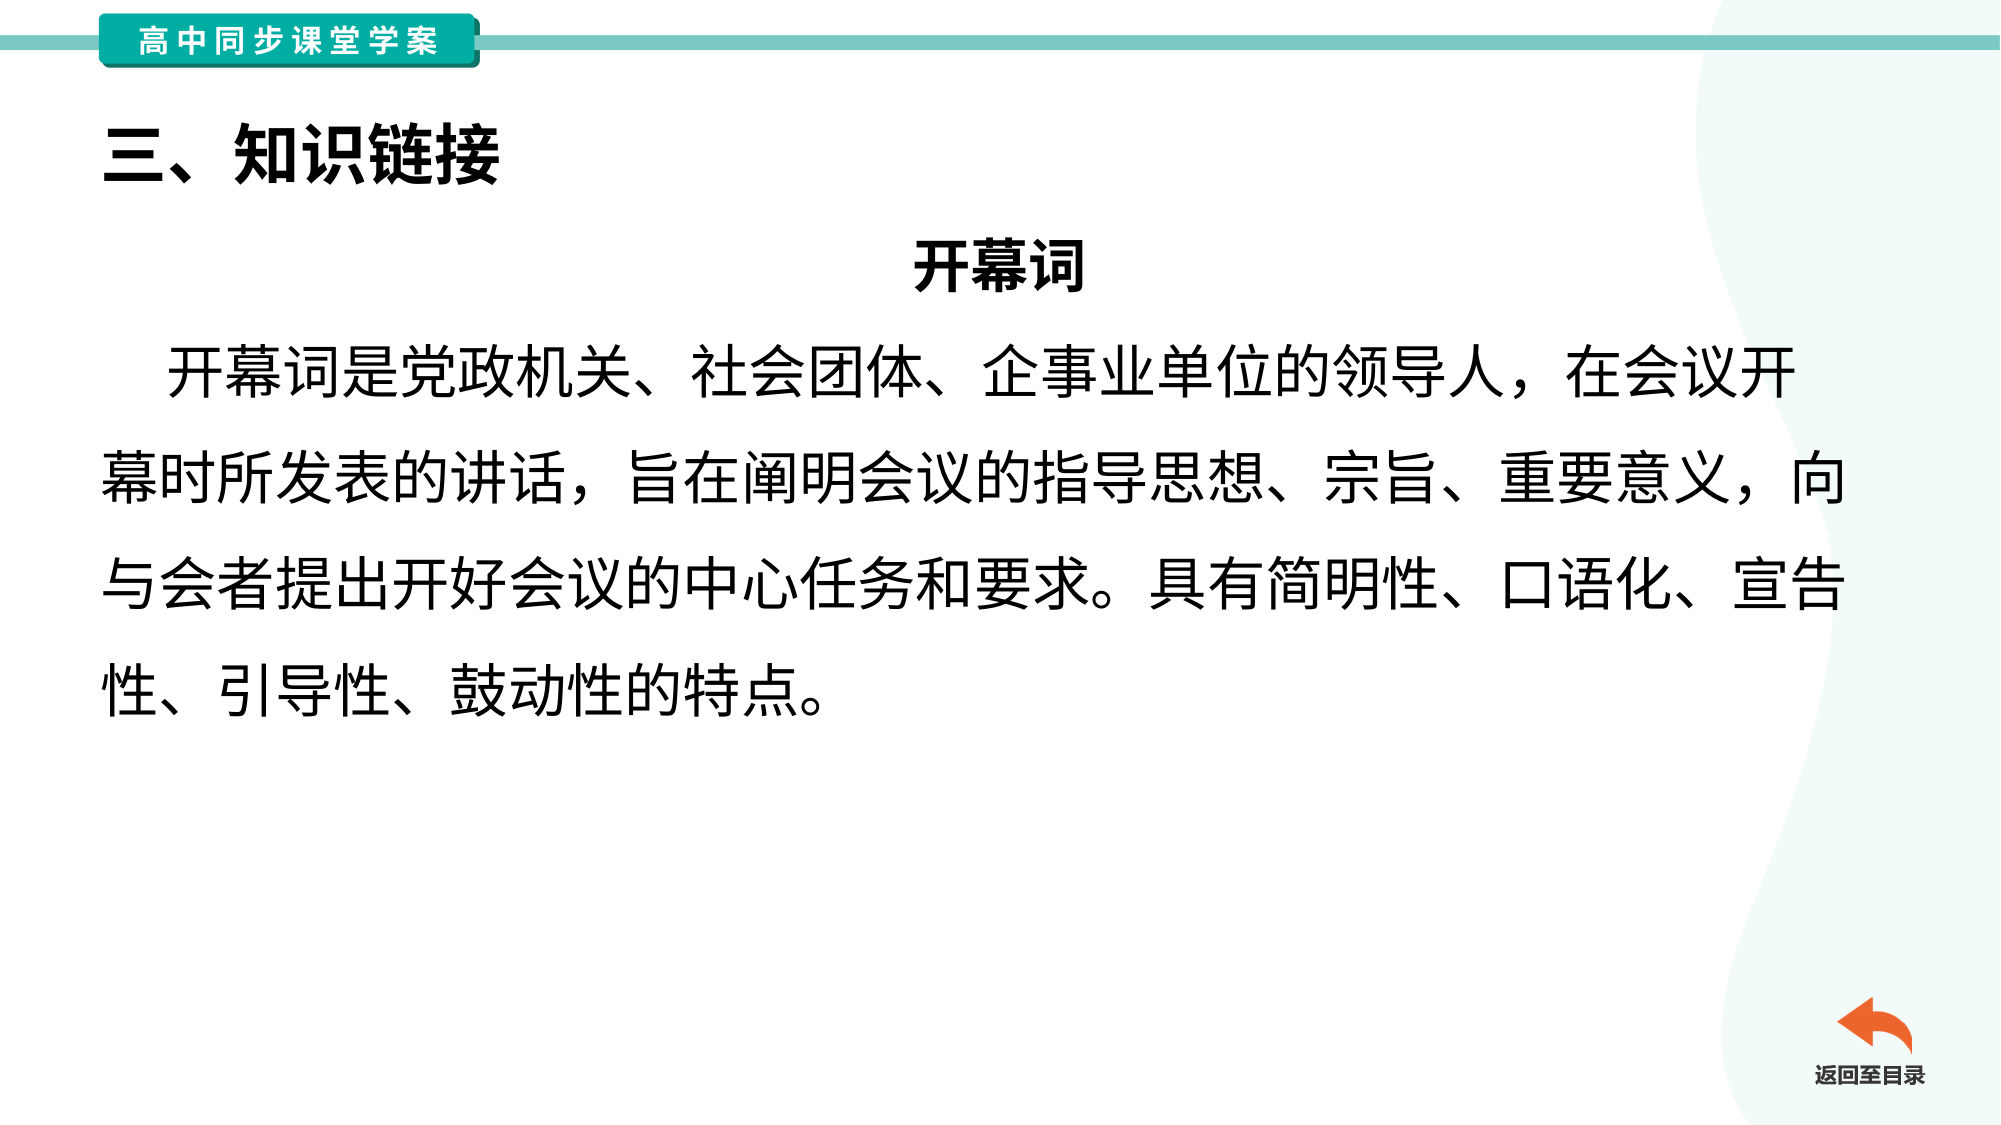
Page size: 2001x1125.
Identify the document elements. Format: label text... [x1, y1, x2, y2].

text_box 三、知识链接 [100, 76, 1899, 192]
picture [0, 0, 2000, 1125]
text_box 开幕词 开幕词是党政机关、社会团体、企事业单位的领导人，在会议开 幕时所发表的讲话，旨在阐明会议的指导思想、宗旨、重要意义，向 与会者提出开好会议的中心任务和要求。具有简明性、口语化、宣告 性、引导性、鼓动性的特点。 [100, 192, 1899, 724]
